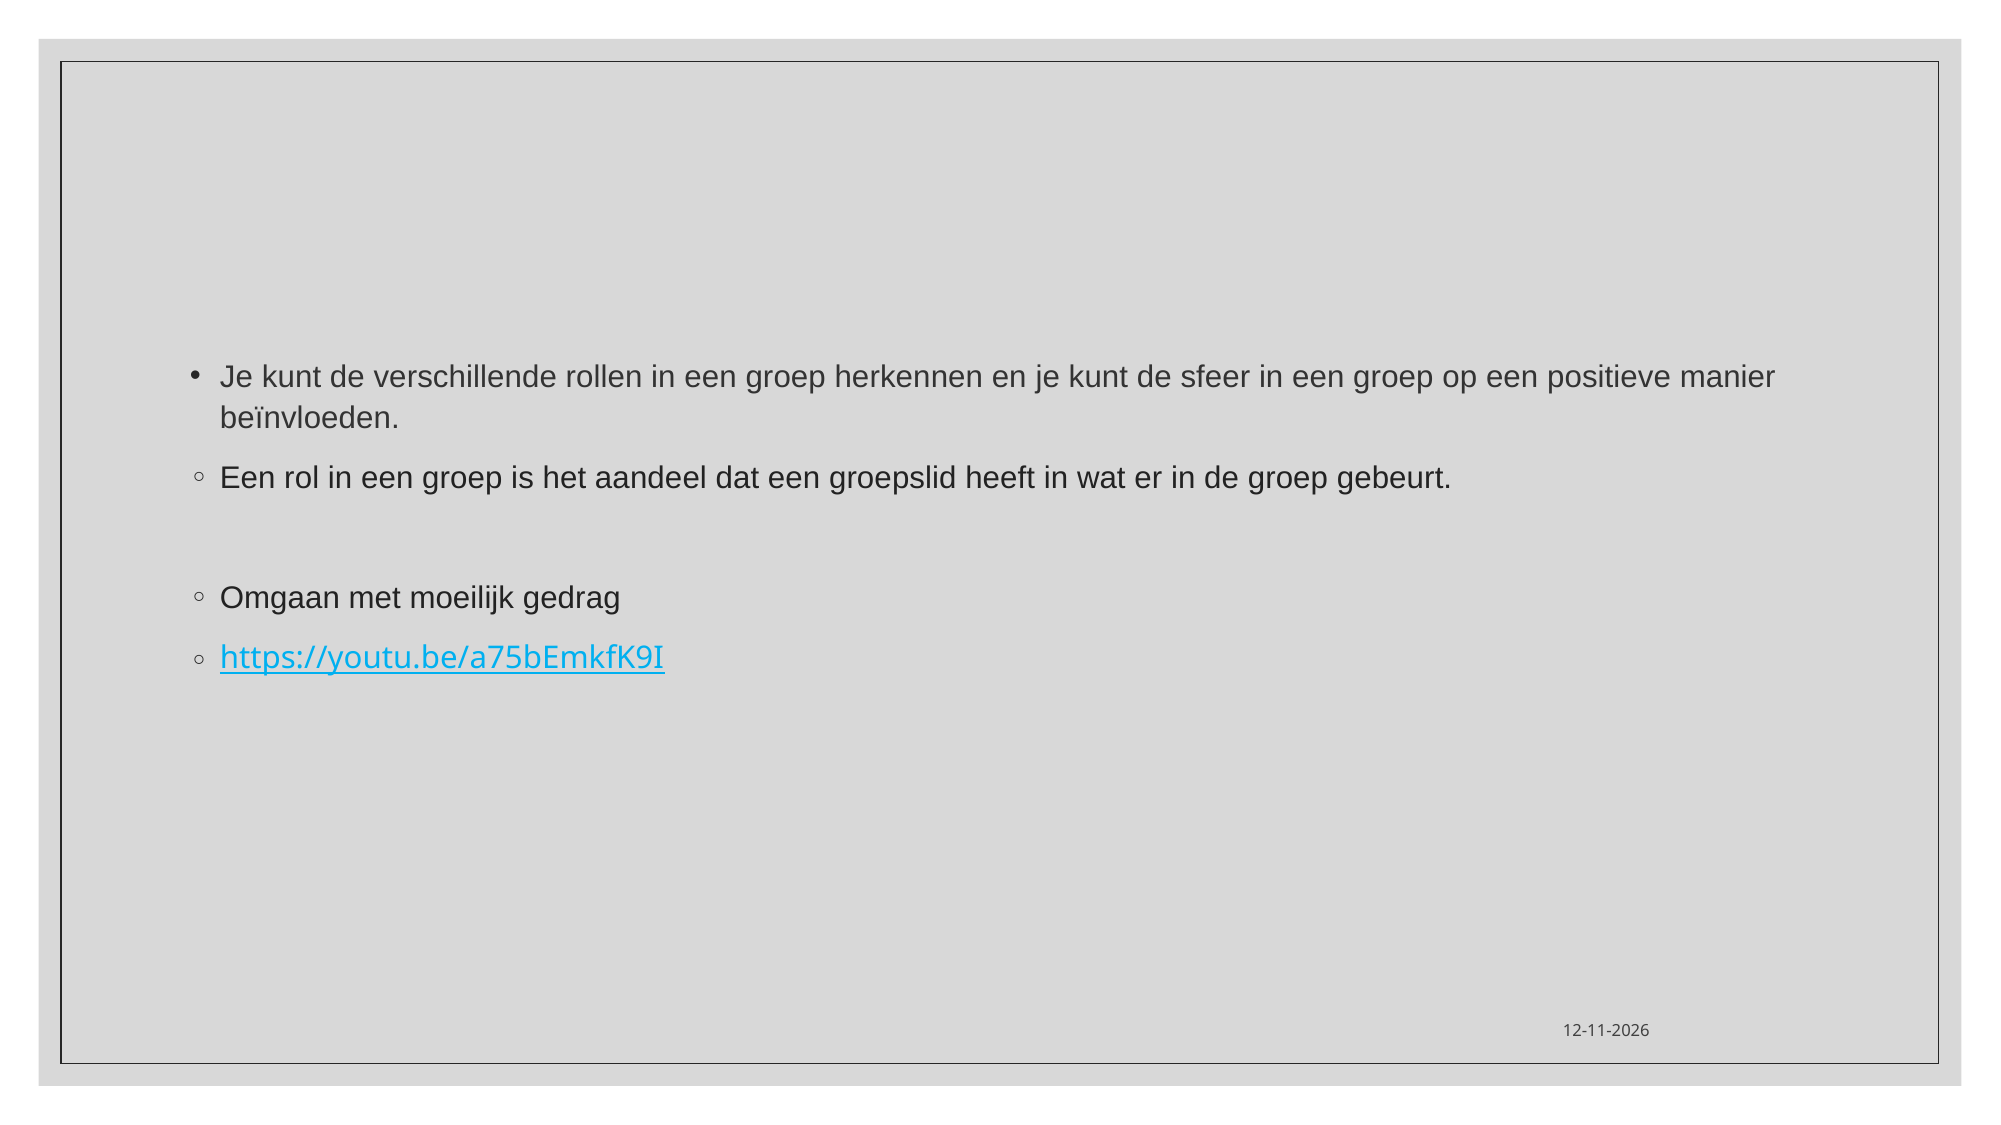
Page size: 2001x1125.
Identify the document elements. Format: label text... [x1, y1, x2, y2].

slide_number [1190, 990, 1665, 1050]
list Je kunt de verschillende rollen in een groep herkennen en je kunt de sfeer in een groep op een positieve manier beïnvloeden. Een rol in een groep is het aandeel dat een groepslid heeft in wat er in de groep gebeurt. Omgaan met moeilijk gedrag https://youtu.be/a75bEmkfK9I [174, 345, 1825, 977]
